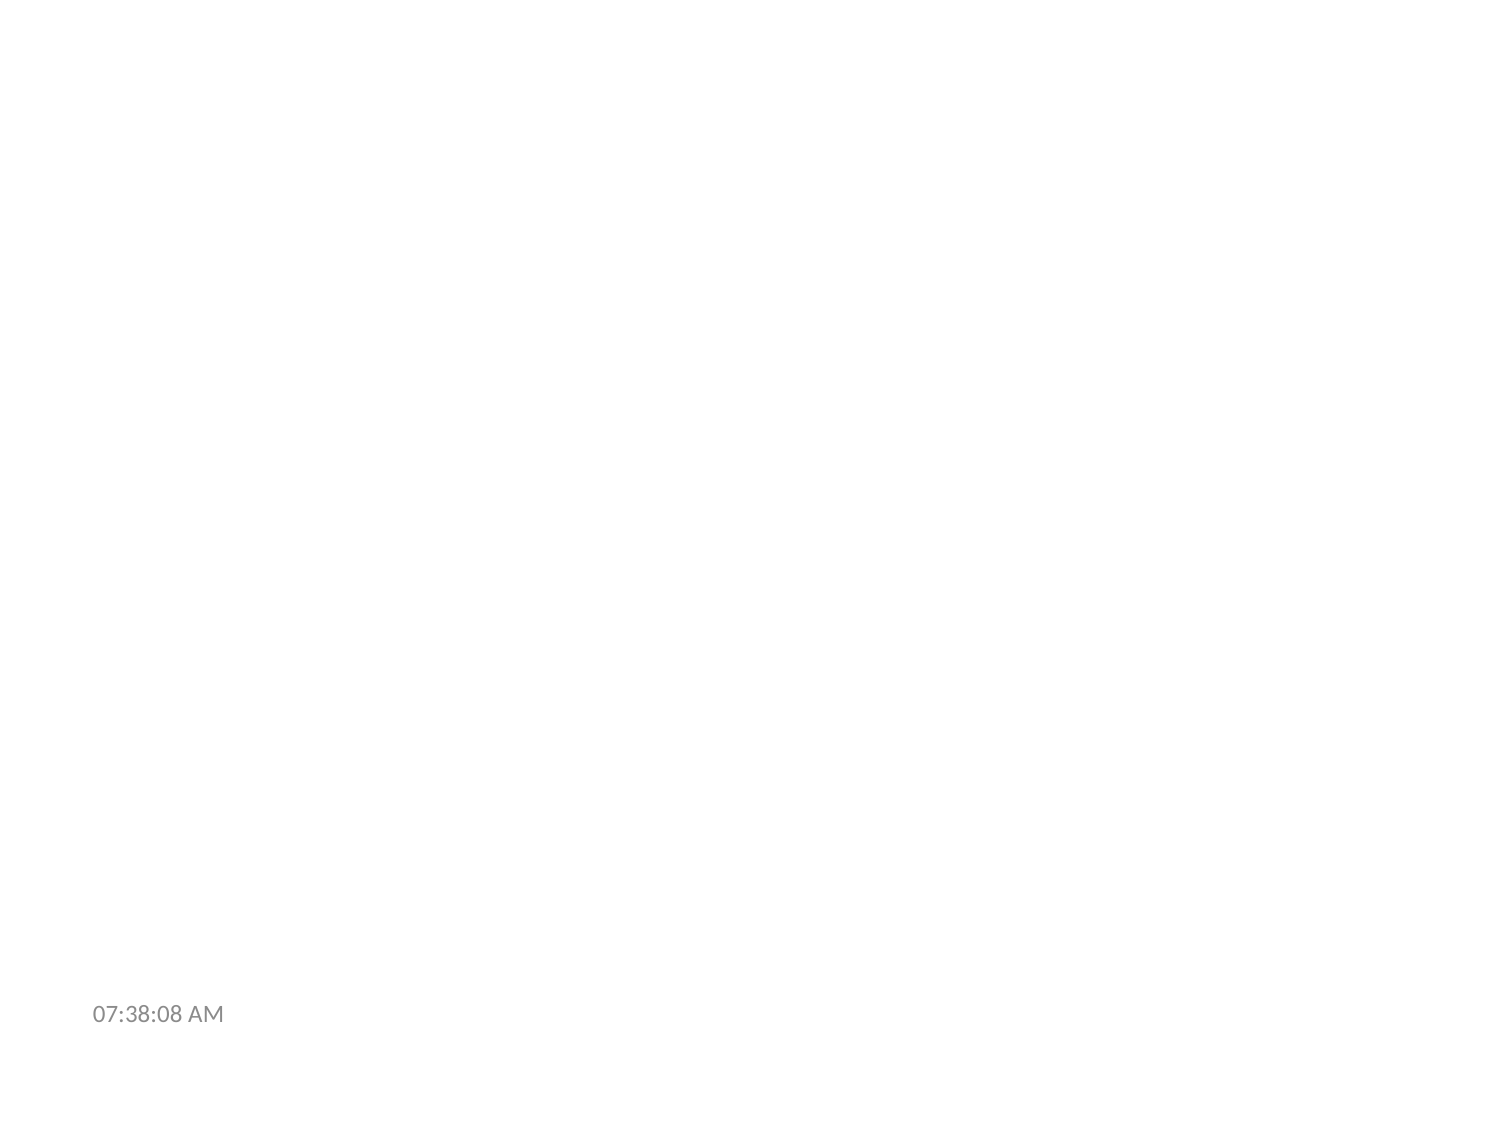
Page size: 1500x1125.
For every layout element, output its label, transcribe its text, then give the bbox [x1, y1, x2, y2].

text_box 3:35:09 PM [77, 982, 428, 1043]
